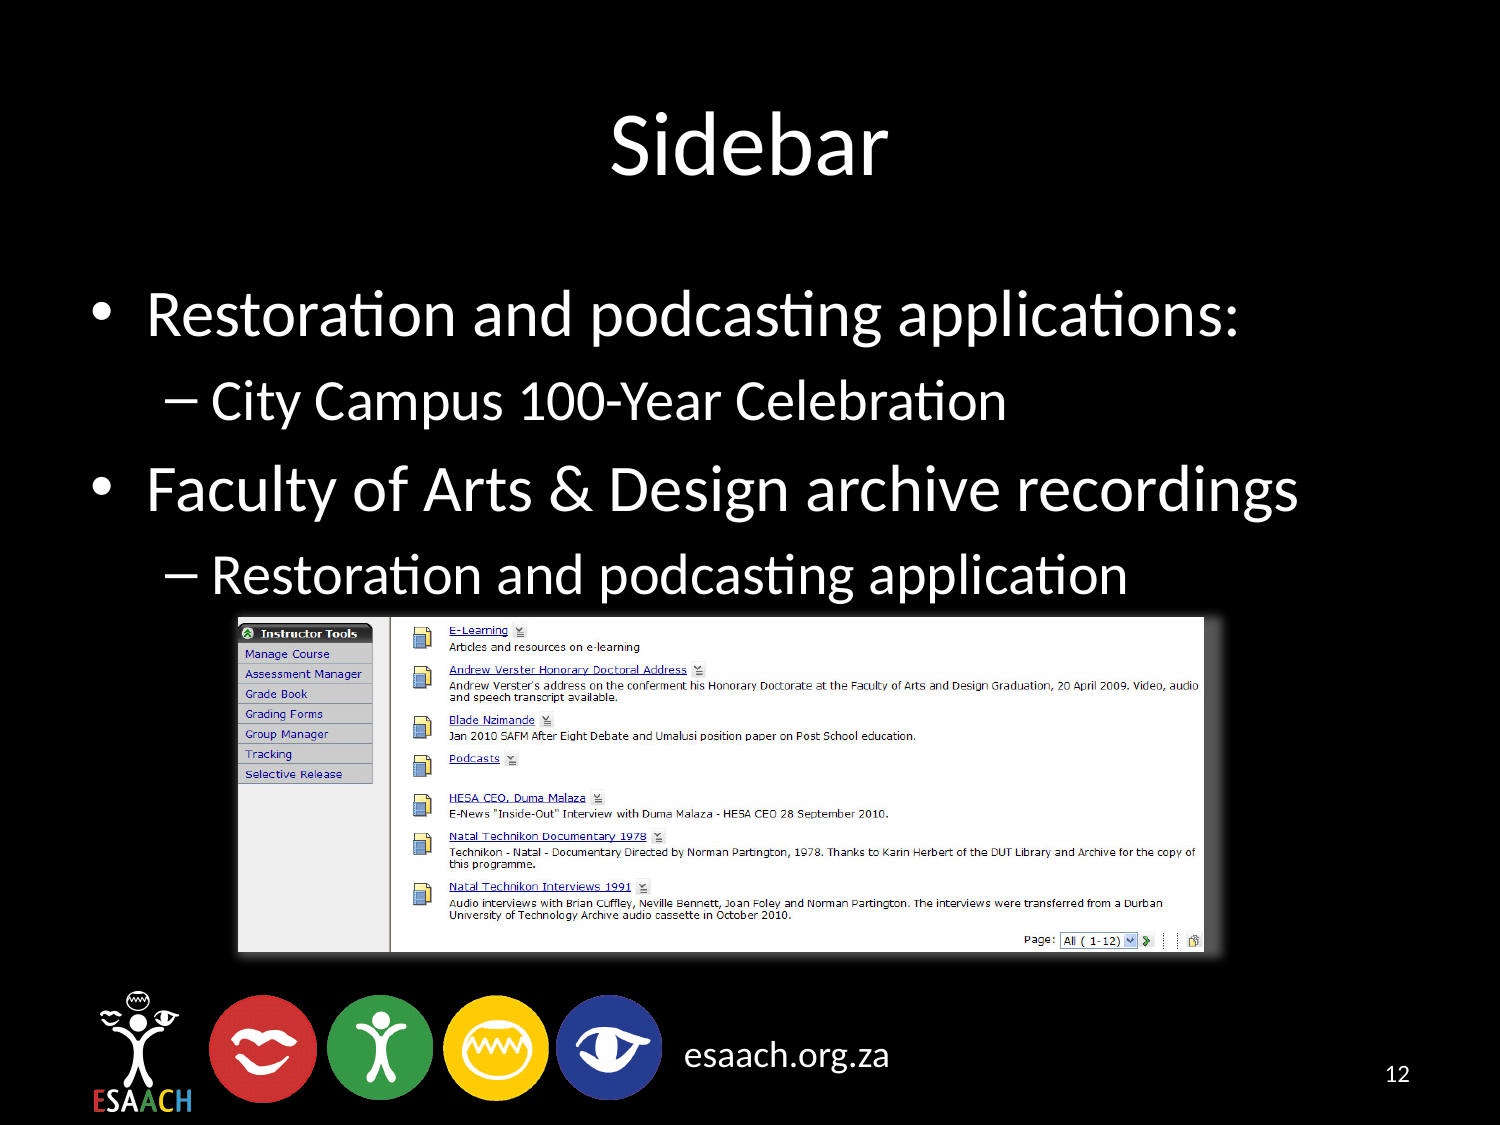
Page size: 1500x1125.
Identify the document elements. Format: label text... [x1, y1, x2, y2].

picture [238, 617, 1204, 953]
title Sidebar [75, 45, 1425, 233]
picture [443, 1005, 549, 1101]
picture [556, 1005, 662, 1100]
slide_number 12 [1074, 1042, 1425, 1103]
list Restoration and podcasting applications: City Campus 100-Year Celebration Faculty of Arts & Design archive recordings Restoration and podcasting application [75, 262, 1425, 1005]
picture [209, 1005, 317, 1103]
picture [94, 1005, 191, 1112]
picture [327, 1005, 433, 1100]
